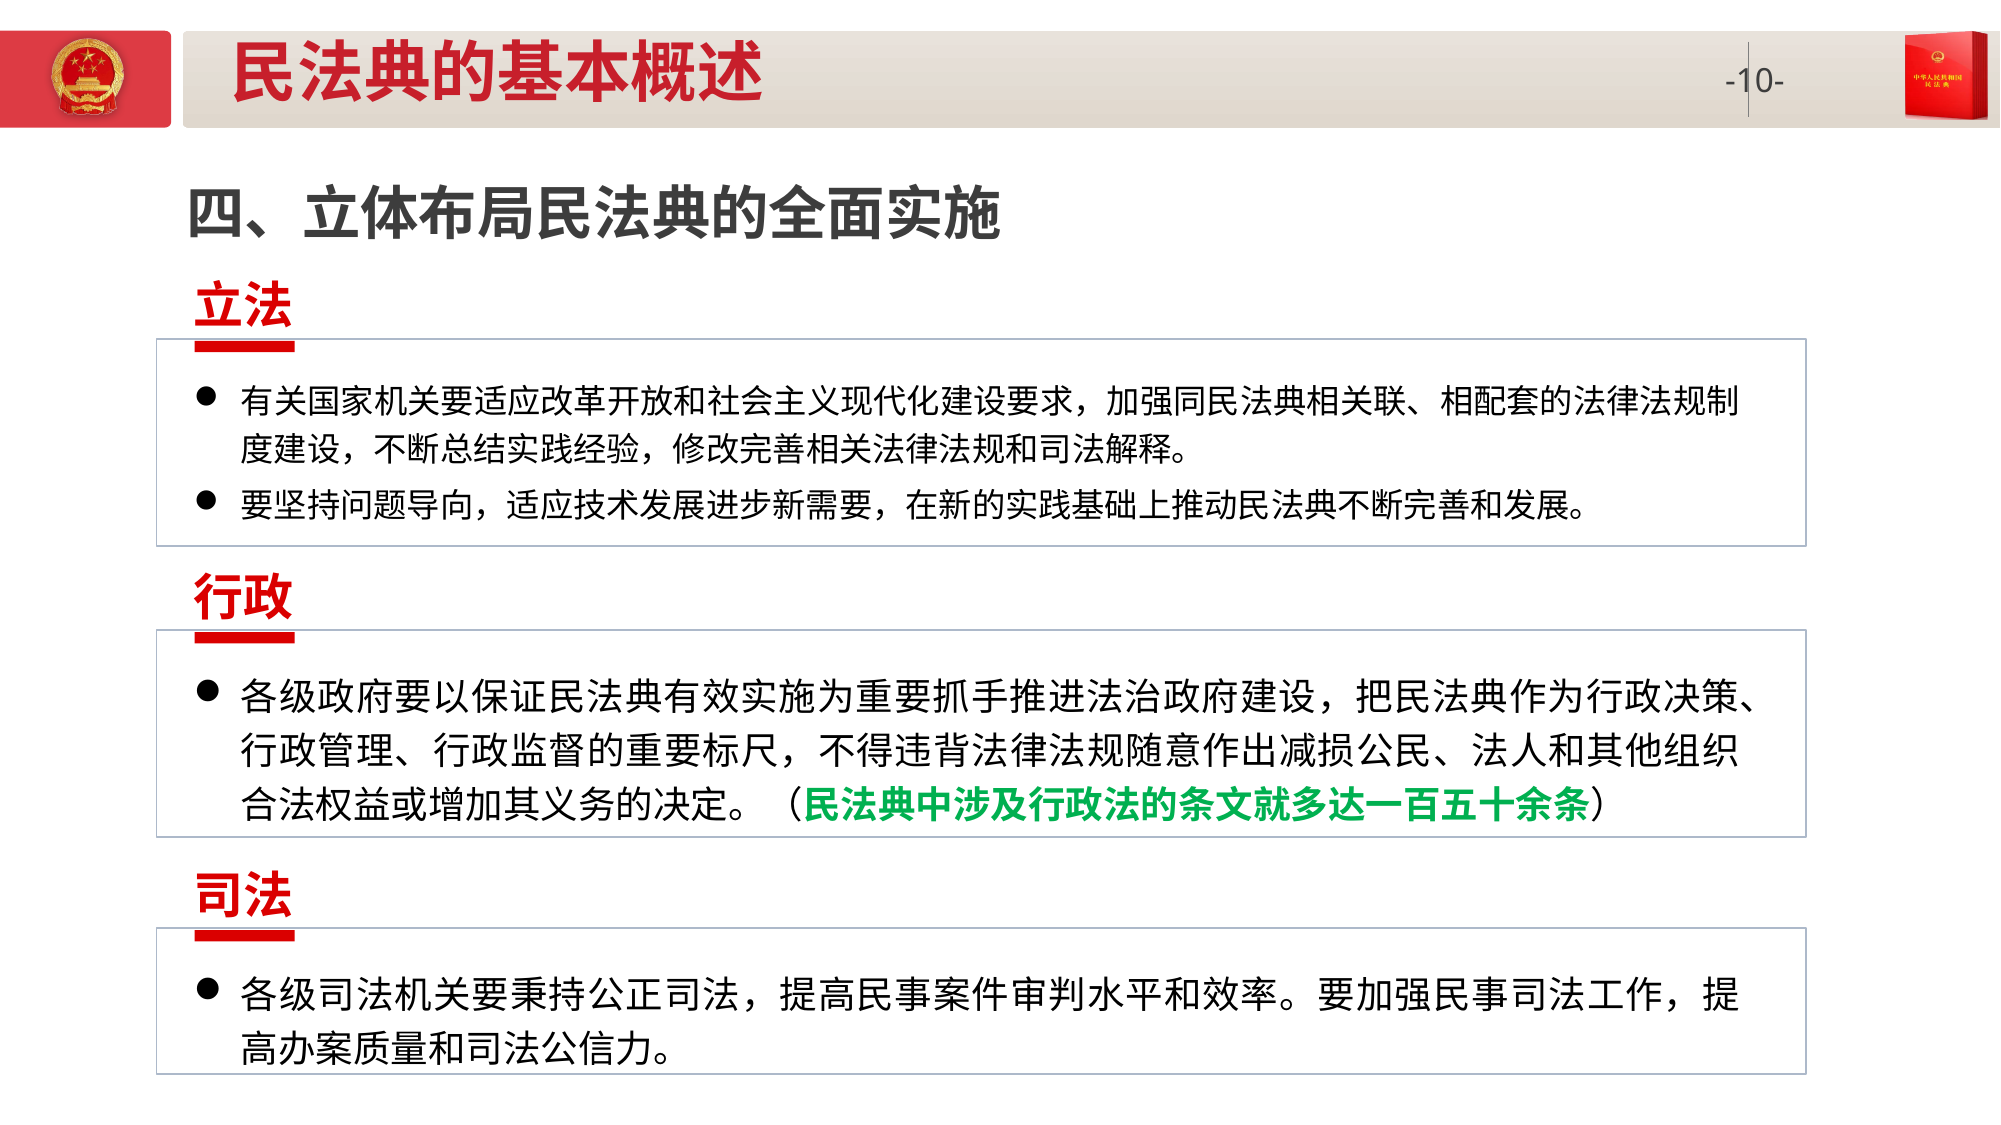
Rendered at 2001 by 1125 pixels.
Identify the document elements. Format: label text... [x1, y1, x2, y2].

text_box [156, 338, 1807, 546]
title 民法典的基本概述 [215, 36, 1749, 115]
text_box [156, 928, 1807, 1074]
text_box 立法 [179, 254, 666, 338]
text_box 四、立体布局民法典的全面实施 [171, 168, 1017, 254]
picture [1865, 22, 2001, 120]
text_box 司法 [179, 843, 666, 928]
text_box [156, 630, 1807, 838]
picture [44, 38, 127, 117]
text_box 行政 [179, 546, 666, 630]
